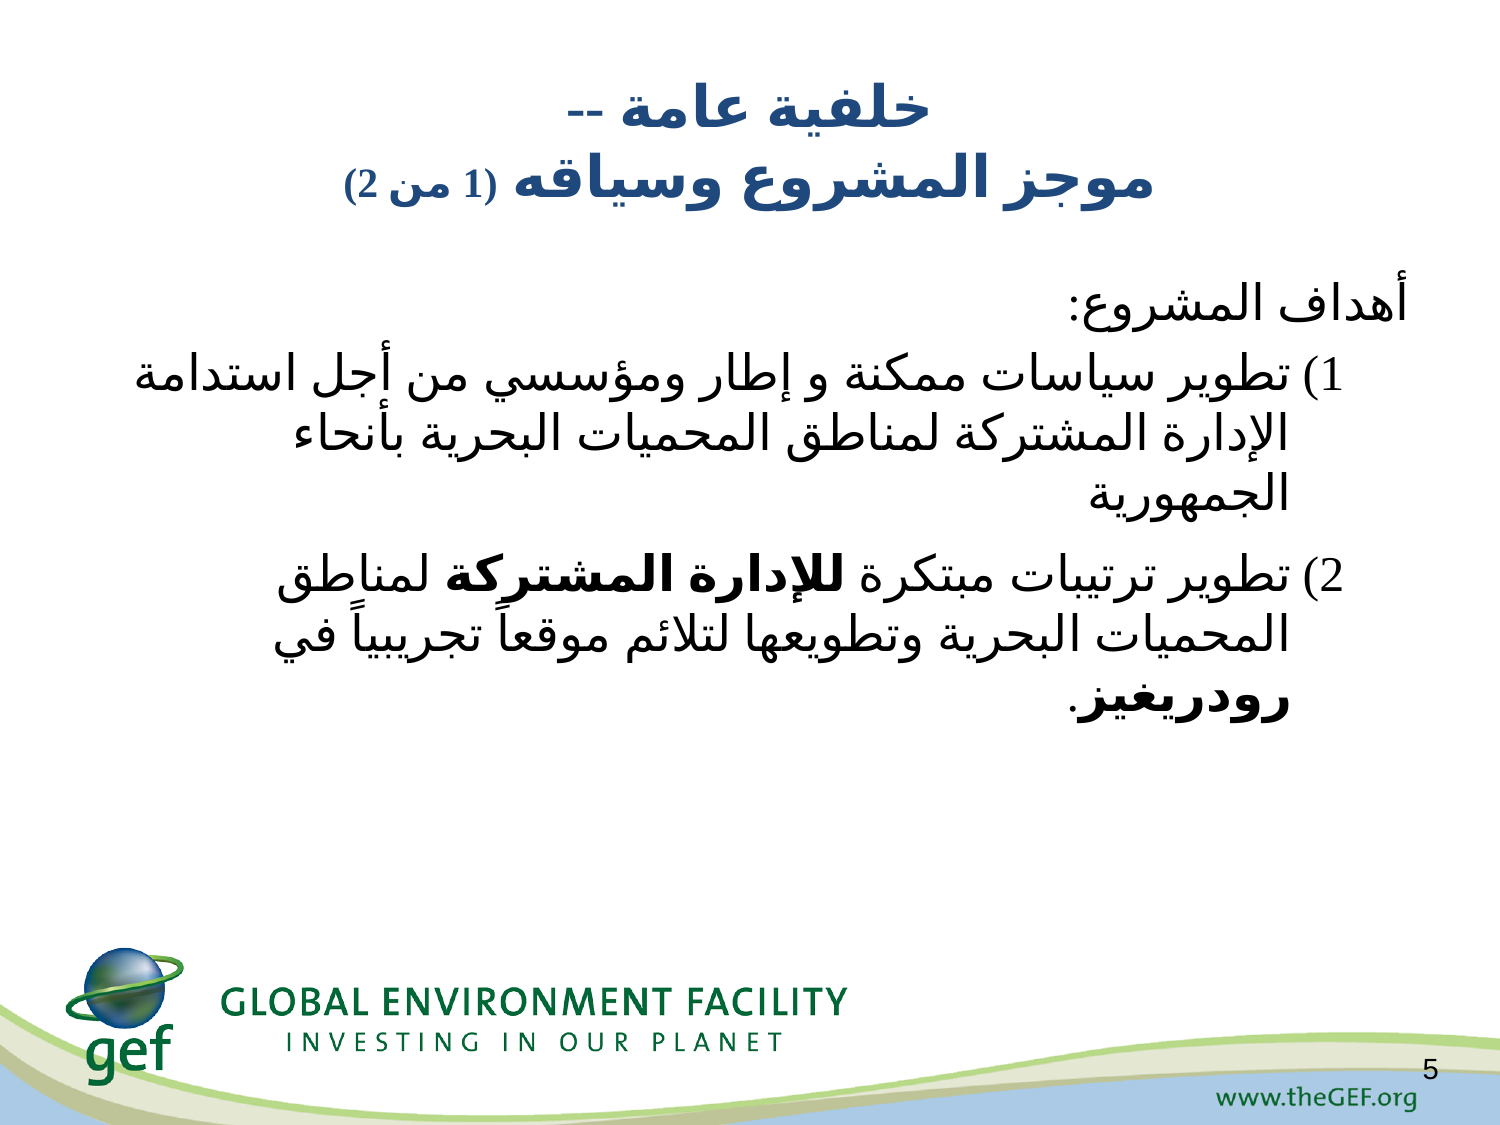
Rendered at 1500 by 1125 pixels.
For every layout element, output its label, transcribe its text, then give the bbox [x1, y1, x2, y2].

title خلفية عامة -- موجز المشروع وسياقه (1 من 2) [74, 44, 1426, 233]
picture [0, 920, 1500, 1125]
list أهداف المشروع: تطوير سياسات ممكنة و إطار ومؤسسي من أجل استدامة الإدارة المشتركة لمناطق المحميات البحرية بأنحاء الجمهورية تطوير ترتيبات مبتكرة للإدارة المشتركة لمناطق المحميات البحرية وتطويعها لتلائم موقعاً تجريبياً في رودريغيز. [112, 262, 1426, 863]
slide_number 5 [1407, 1042, 1500, 1103]
